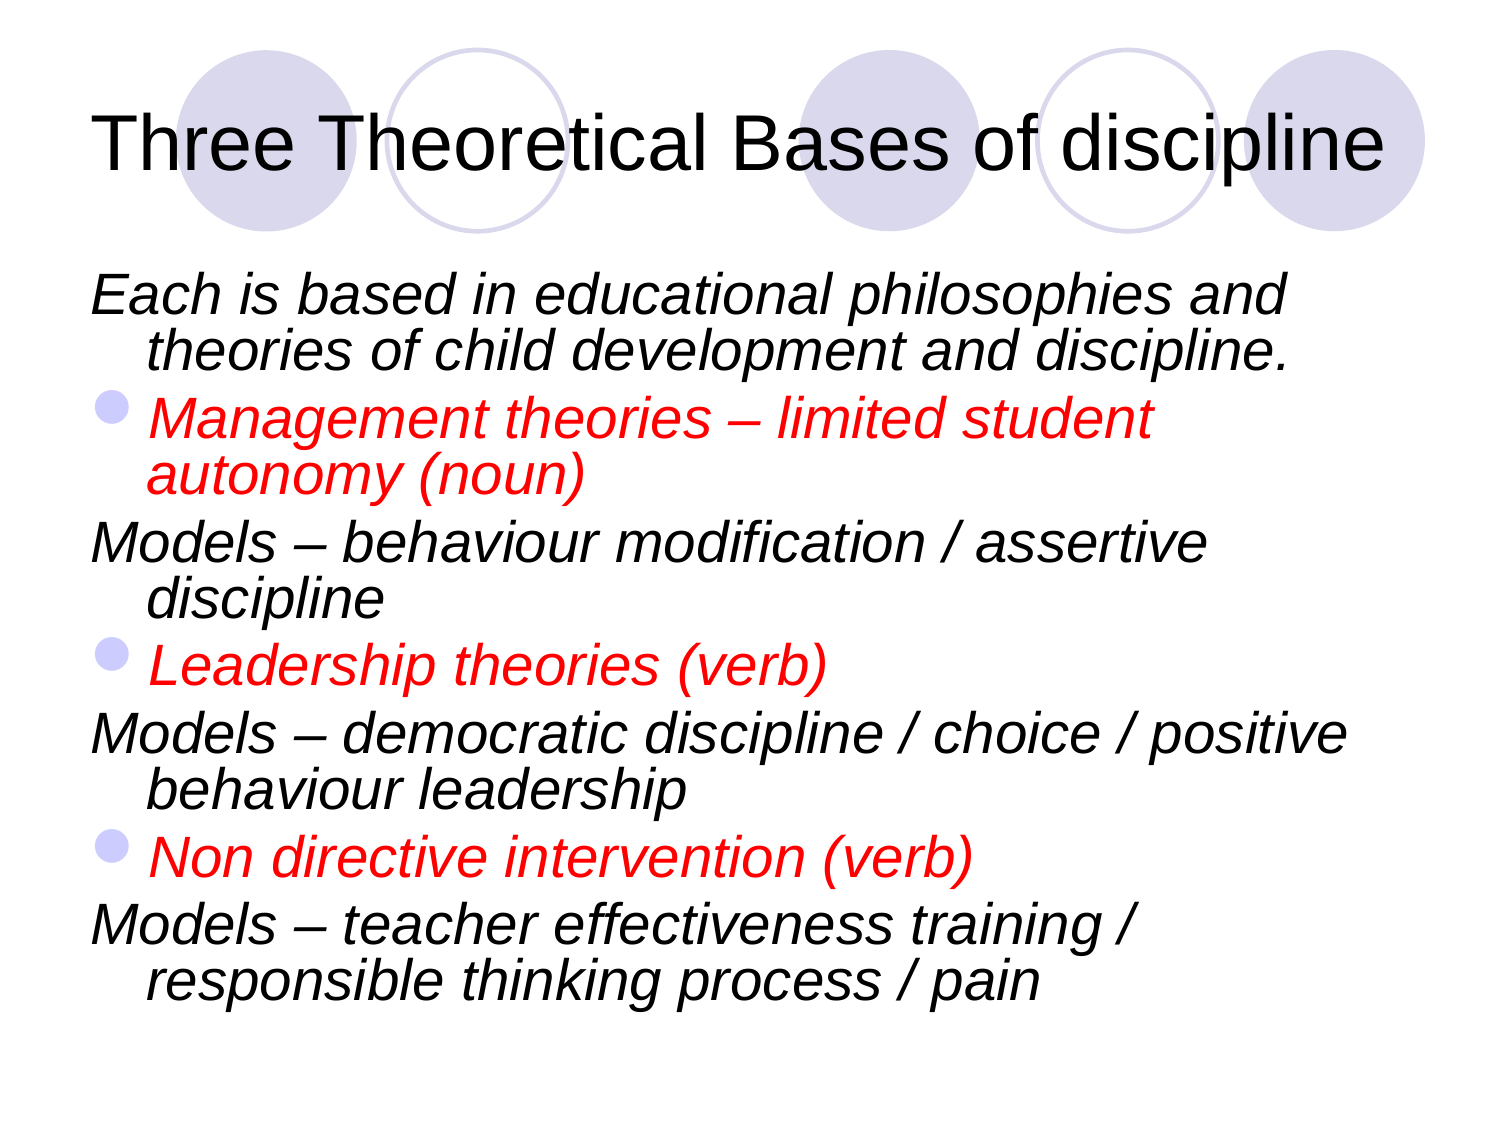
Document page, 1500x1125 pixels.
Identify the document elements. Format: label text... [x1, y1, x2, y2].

list Each is based in educational philosophies and theories of child development and discipline. Management theories – limited student autonomy (noun) Models – behaviour modification / assertive discipline Leadership theories (verb) Models – democratic discipline / choice / positive behaviour leadership Non directive intervention (verb) Models – teacher effectiveness training / responsible thinking process / pain [74, 262, 1426, 1006]
title Three Theoretical Bases of discipline [74, 44, 1426, 233]
